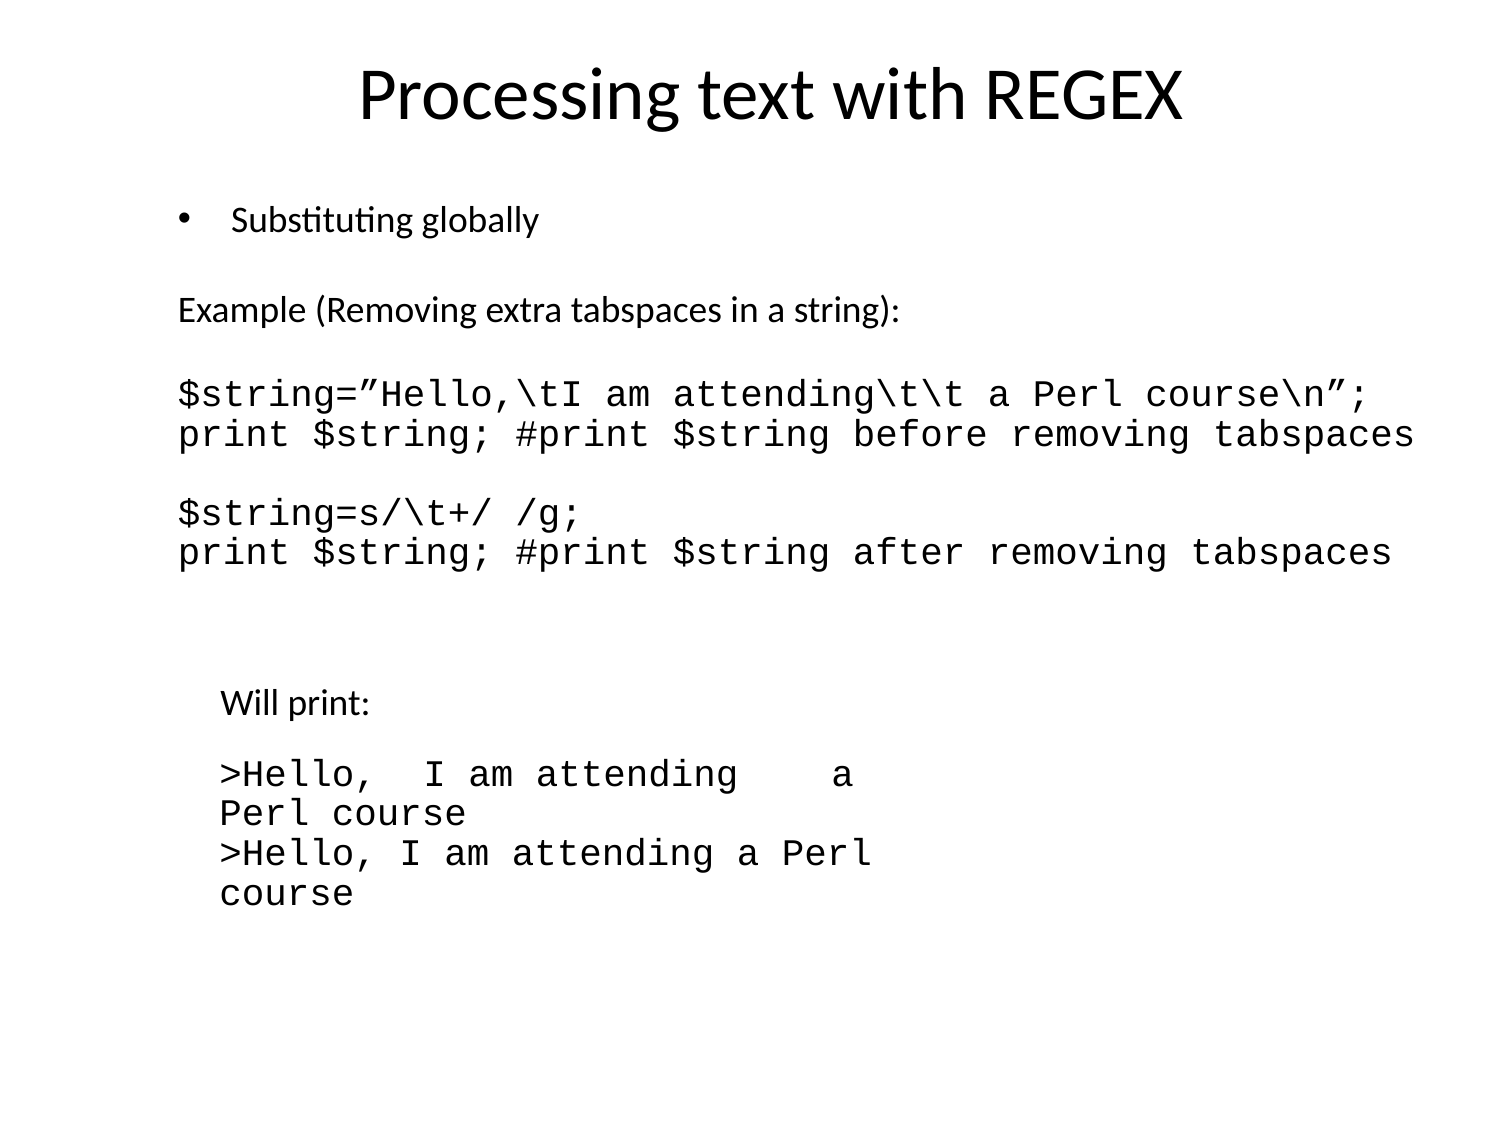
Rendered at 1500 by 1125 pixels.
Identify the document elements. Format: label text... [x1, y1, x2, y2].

text_box >Hello, I am attending a Perl course >Hello, I am attending a Perl course [205, 747, 956, 920]
text_box Will print: [206, 670, 385, 730]
text_box Substituting globally Example (Removing extra tabspaces in a string): $string=”Hello,\tI am attending\t\t a Perl course\n”; print $string; #print $string before removing tabspaces $string=s/\t+/ /g; print $string; #print $string after removing tabspaces [164, 188, 1462, 580]
text_box [80, 675, 280, 736]
text_box Processing text with REGEX [344, 37, 1199, 142]
